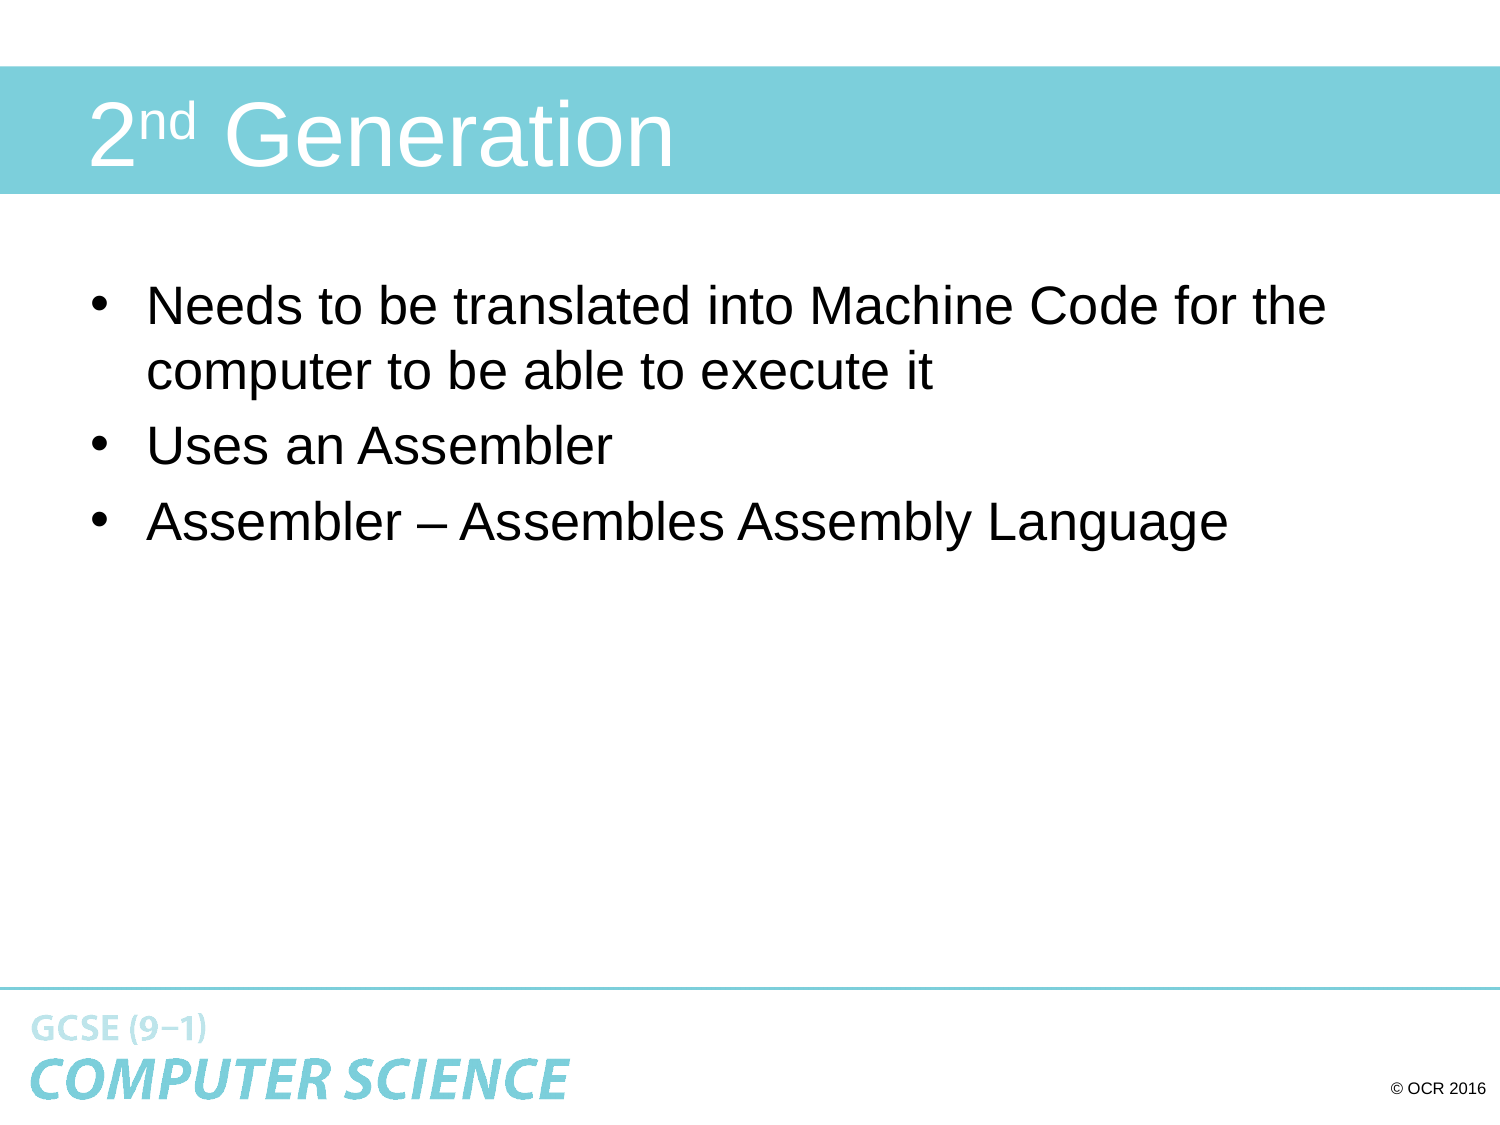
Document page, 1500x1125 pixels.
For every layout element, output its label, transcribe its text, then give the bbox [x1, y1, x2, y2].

picture [0, 987, 1500, 1124]
title 2nd Generation [0, 66, 1500, 194]
list Needs to be translated into Machine Code for the computer to be able to execute it Uses an Assembler Assembler – Assembles Assembly Language [75, 262, 1425, 965]
